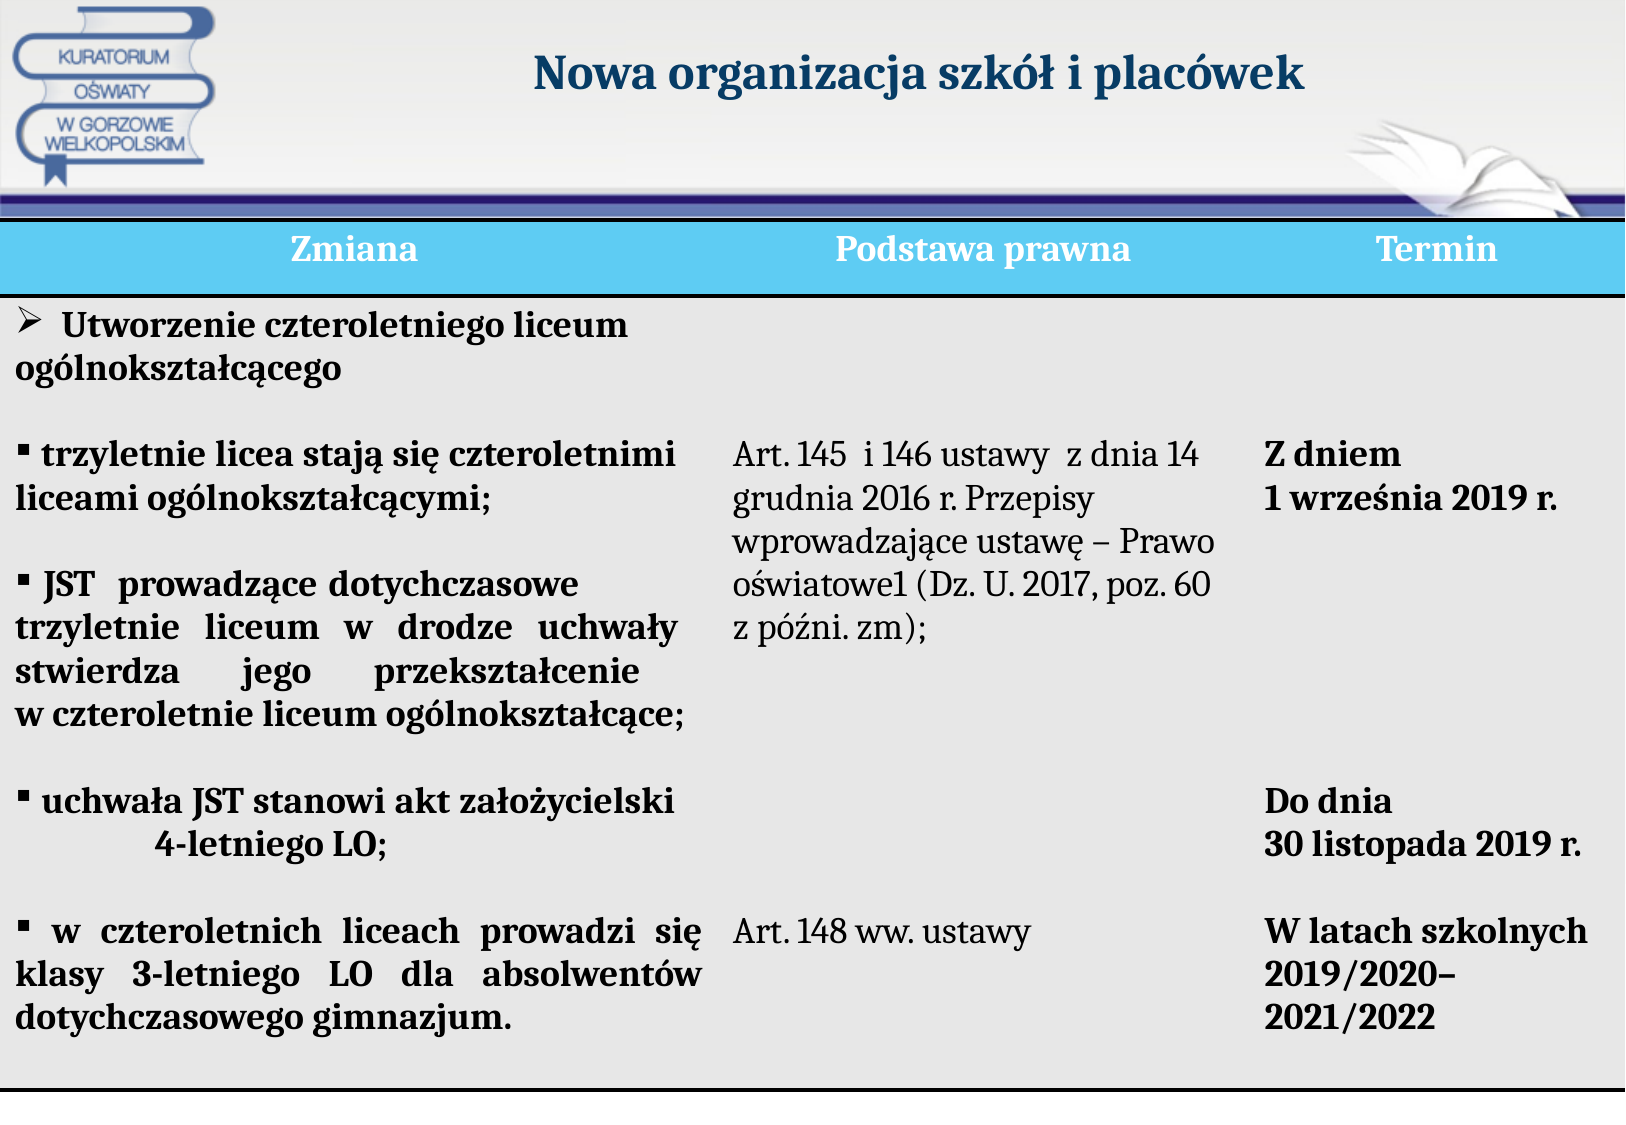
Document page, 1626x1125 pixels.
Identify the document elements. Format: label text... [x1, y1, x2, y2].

table_header Podstawa prawna [718, 222, 1250, 294]
table_header Zmiana [0, 222, 718, 294]
picture [0, 0, 1626, 1125]
table_cell Z dniem 1 września 2019 r. Do dnia 30 listopada 2019 r. W latach szkolnych 2019/2020–2021/2022 [1250, 298, 1625, 1088]
table_cell Utworzenie czteroletniego liceum ogólnokształcącego trzyletnie licea stają się czteroletnimi liceami ogólnokształcącymi; JST prowadzące dotychczasowe trzyletnie liceum w drodze uchwały stwierdza jego przekształcenie w czteroletnie liceum ogólnokształcące; uchwała JST stanowi akt założycielski 4-letniego LO; w czteroletnich liceach prowadzi się klasy 3-letniego LO dla absolwentów dotychczasowego gimnazjum. [0, 298, 718, 1088]
table_cell Art. 145 i 146 ustawy z dnia 14 grudnia 2016 r. Przepisy wprowadzające ustawę – Prawo oświatowe1 (Dz. U. 2017, poz. 60 z późni. zm); Art. 148 ww. ustawy [718, 298, 1250, 1088]
table_header Termin [1250, 222, 1625, 294]
title Nowa organizacja szkół i placówek [249, 23, 1600, 176]
